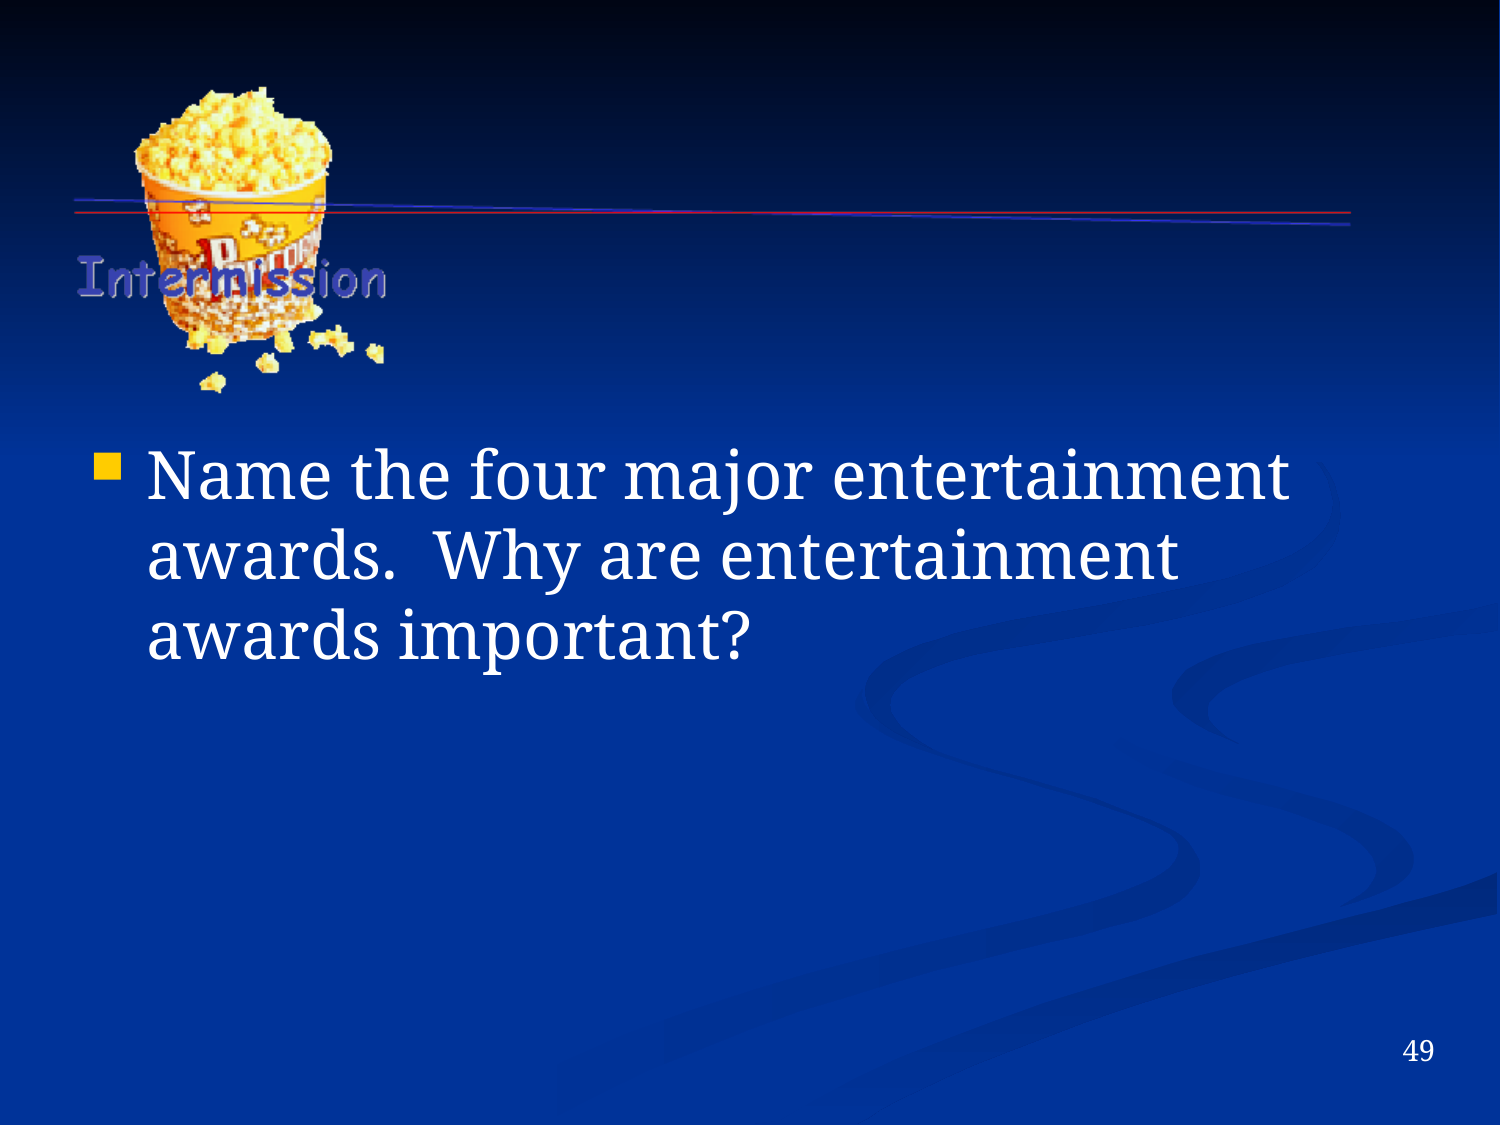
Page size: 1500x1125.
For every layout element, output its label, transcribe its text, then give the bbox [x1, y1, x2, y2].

text_box 49 [1137, 1024, 1450, 1103]
picture [62, 74, 1352, 451]
list Name the four major entertainment awards. Why are entertainment awards important? [74, 424, 1388, 1001]
